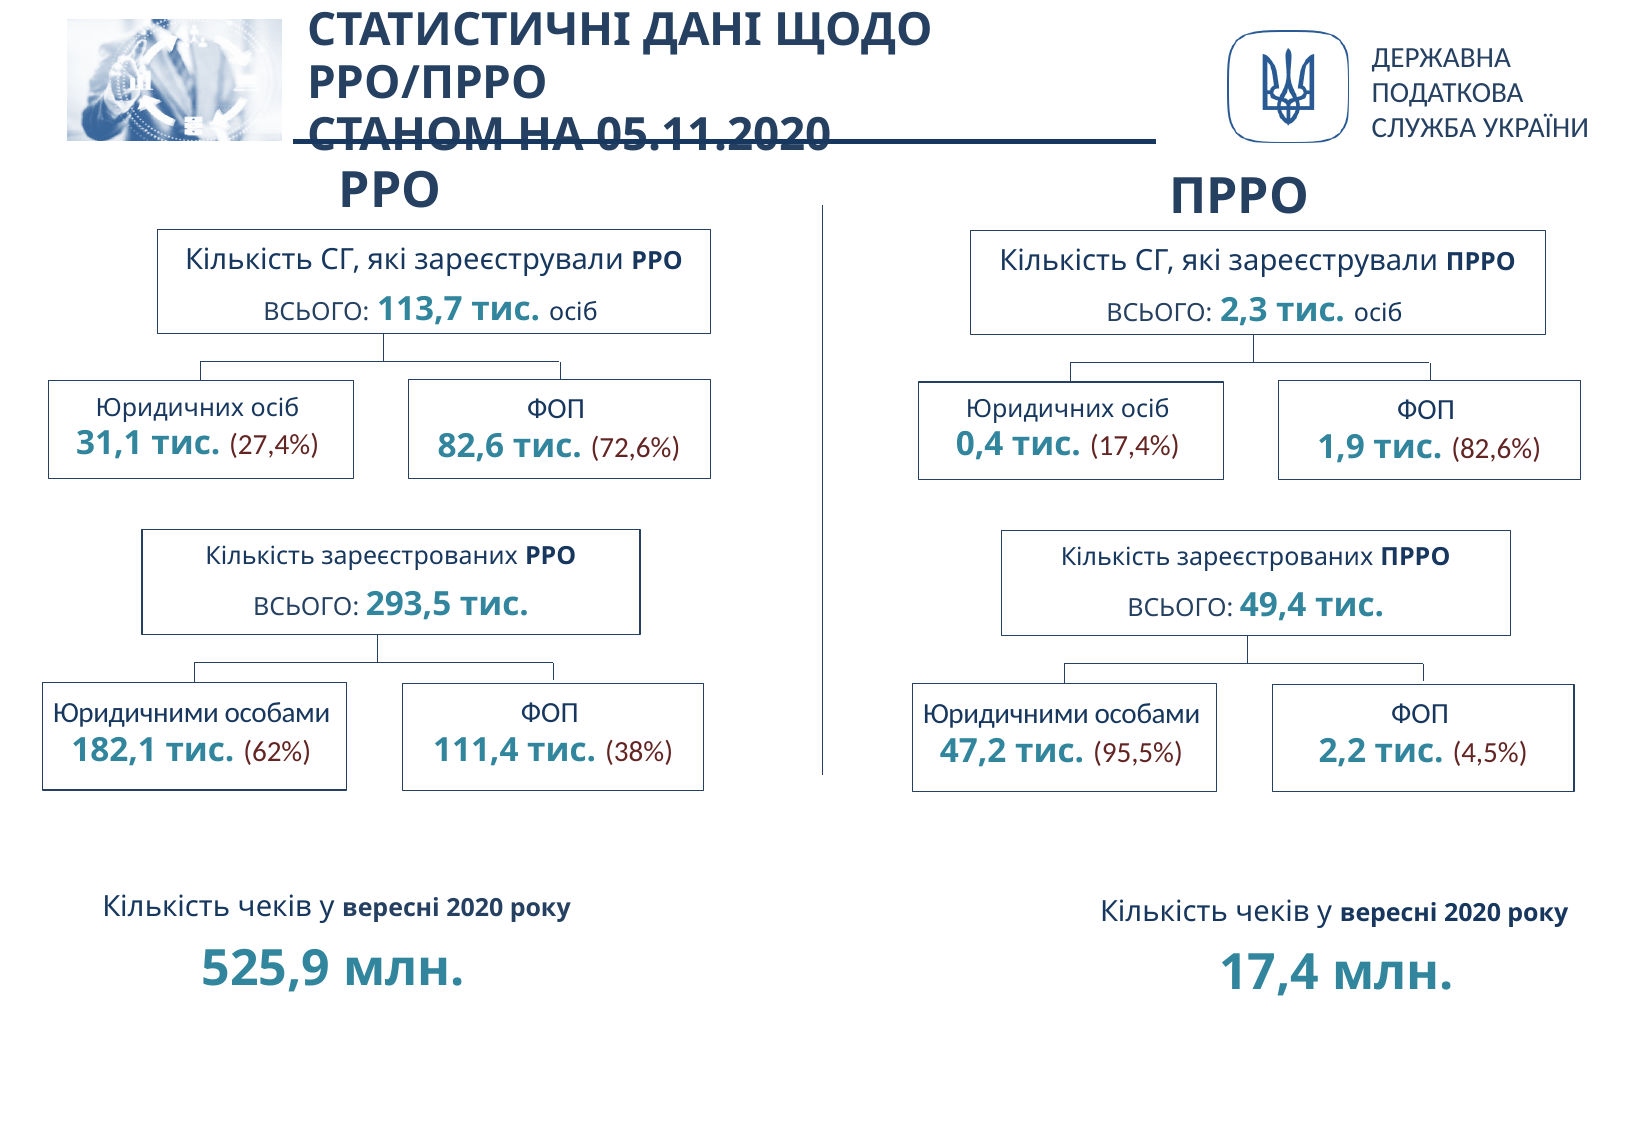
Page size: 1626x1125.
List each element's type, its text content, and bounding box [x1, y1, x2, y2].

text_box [1063, 636, 1424, 684]
text_box Юридичними особами 47,2 тис. (95,5%) [910, 681, 1219, 793]
picture [67, 18, 282, 141]
text_box Кількість чеків у вересні 2020 року 17,4 млн. [1063, 879, 1606, 990]
text_box Кількість СГ, які зареєстрували ПРРО ВСЬОГО: 2,3 тис. осіб [968, 229, 1547, 336]
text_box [1227, 30, 1605, 143]
text_box Кількість СГ, які зареєстрували РРО ВСЬОГО: 113,7 тис. осіб [156, 228, 712, 335]
text_box Кількість зареєстрованих РРО ВСЬОГО: 293,5 тис. [140, 527, 642, 636]
text_box РРО [324, 150, 457, 225]
text_box Кількість чеків у вересні 2020 року 525,9 млн. [34, 880, 646, 990]
text_box Юридичних осіб 0,4 тис. (17,4%) [917, 380, 1225, 482]
text_box ПРРО [1154, 155, 1325, 229]
text_box СТАТИСТИЧНІ ДАНІ ЩОДО РРО/ПРРО СТАНОМ НА 05.11.2020 [292, 24, 1193, 141]
text_box Юридичних осіб 31,1 тис. (27,4%) [47, 379, 355, 481]
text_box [193, 635, 554, 683]
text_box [1069, 335, 1431, 383]
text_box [199, 334, 561, 382]
text_box Кількість зареєстрованих ПРРО ВСЬОГО: 49,4 тис. [999, 528, 1512, 637]
text_box ФОП 111,4 тис. (38%) [400, 681, 706, 793]
text_box ФОП 1,9 тис. (82,6%) [1276, 378, 1582, 482]
text_box ФОП 2,2 тис. (4,5%) [1270, 682, 1576, 794]
text_box ФОП 82,6 тис. (72,6%) [406, 377, 712, 481]
text_box Юридичними особами 182,1 тис. (62%) [40, 680, 349, 792]
